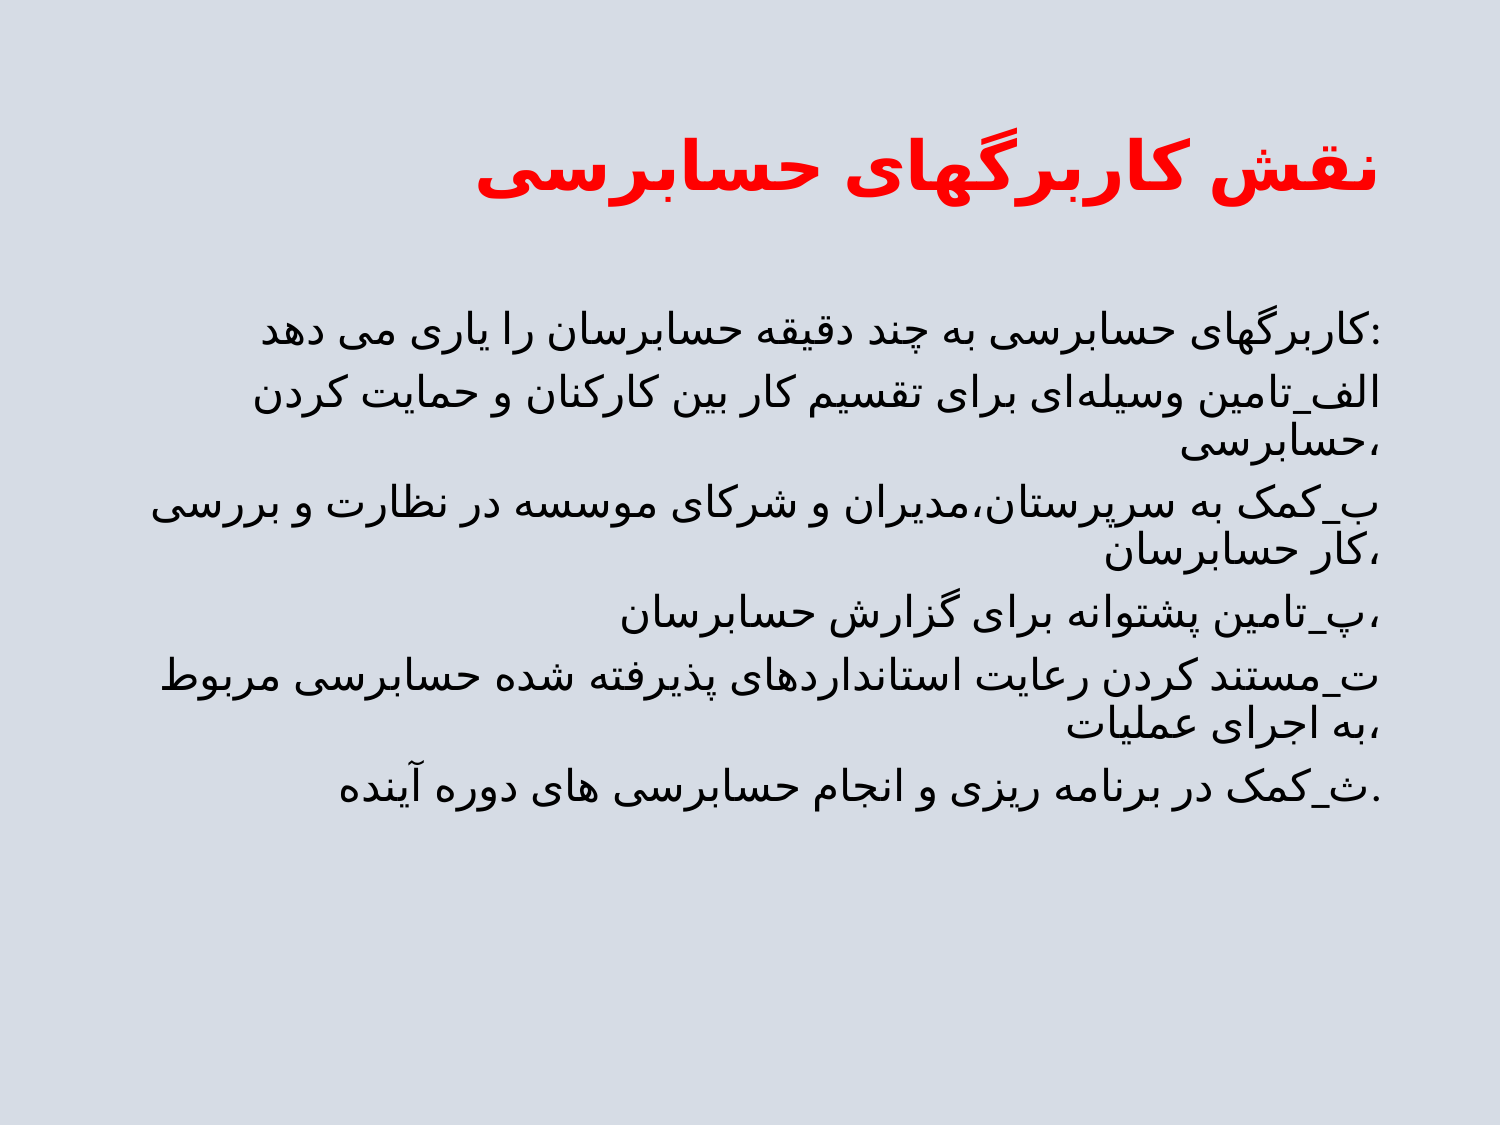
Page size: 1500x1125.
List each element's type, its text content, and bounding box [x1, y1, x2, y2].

title نقش کاربرگهای حسابرسی [103, 59, 1397, 278]
list کاربرگهای حسابرسی به چند دقیقه حسابرسان را یاری می دهد: الف_تامین وسیله‌ای برای تقسیم کار بین کارکنان و حمایت کردن حسابرسی، ب_کمک به سرپرستان،مدیران و شرکای موسسه در نظارت و بررسی کار حسابرسان، پ_تامین پشتوانه برای گزارش حسابرسان، ت_مستند کردن رعایت استانداردهای پذیرفته شده حسابرسی مربوط به اجرای عملیات، ث_کمک در برنامه ریزی و انجام حسابرسی های دوره آینده. [103, 299, 1397, 1014]
